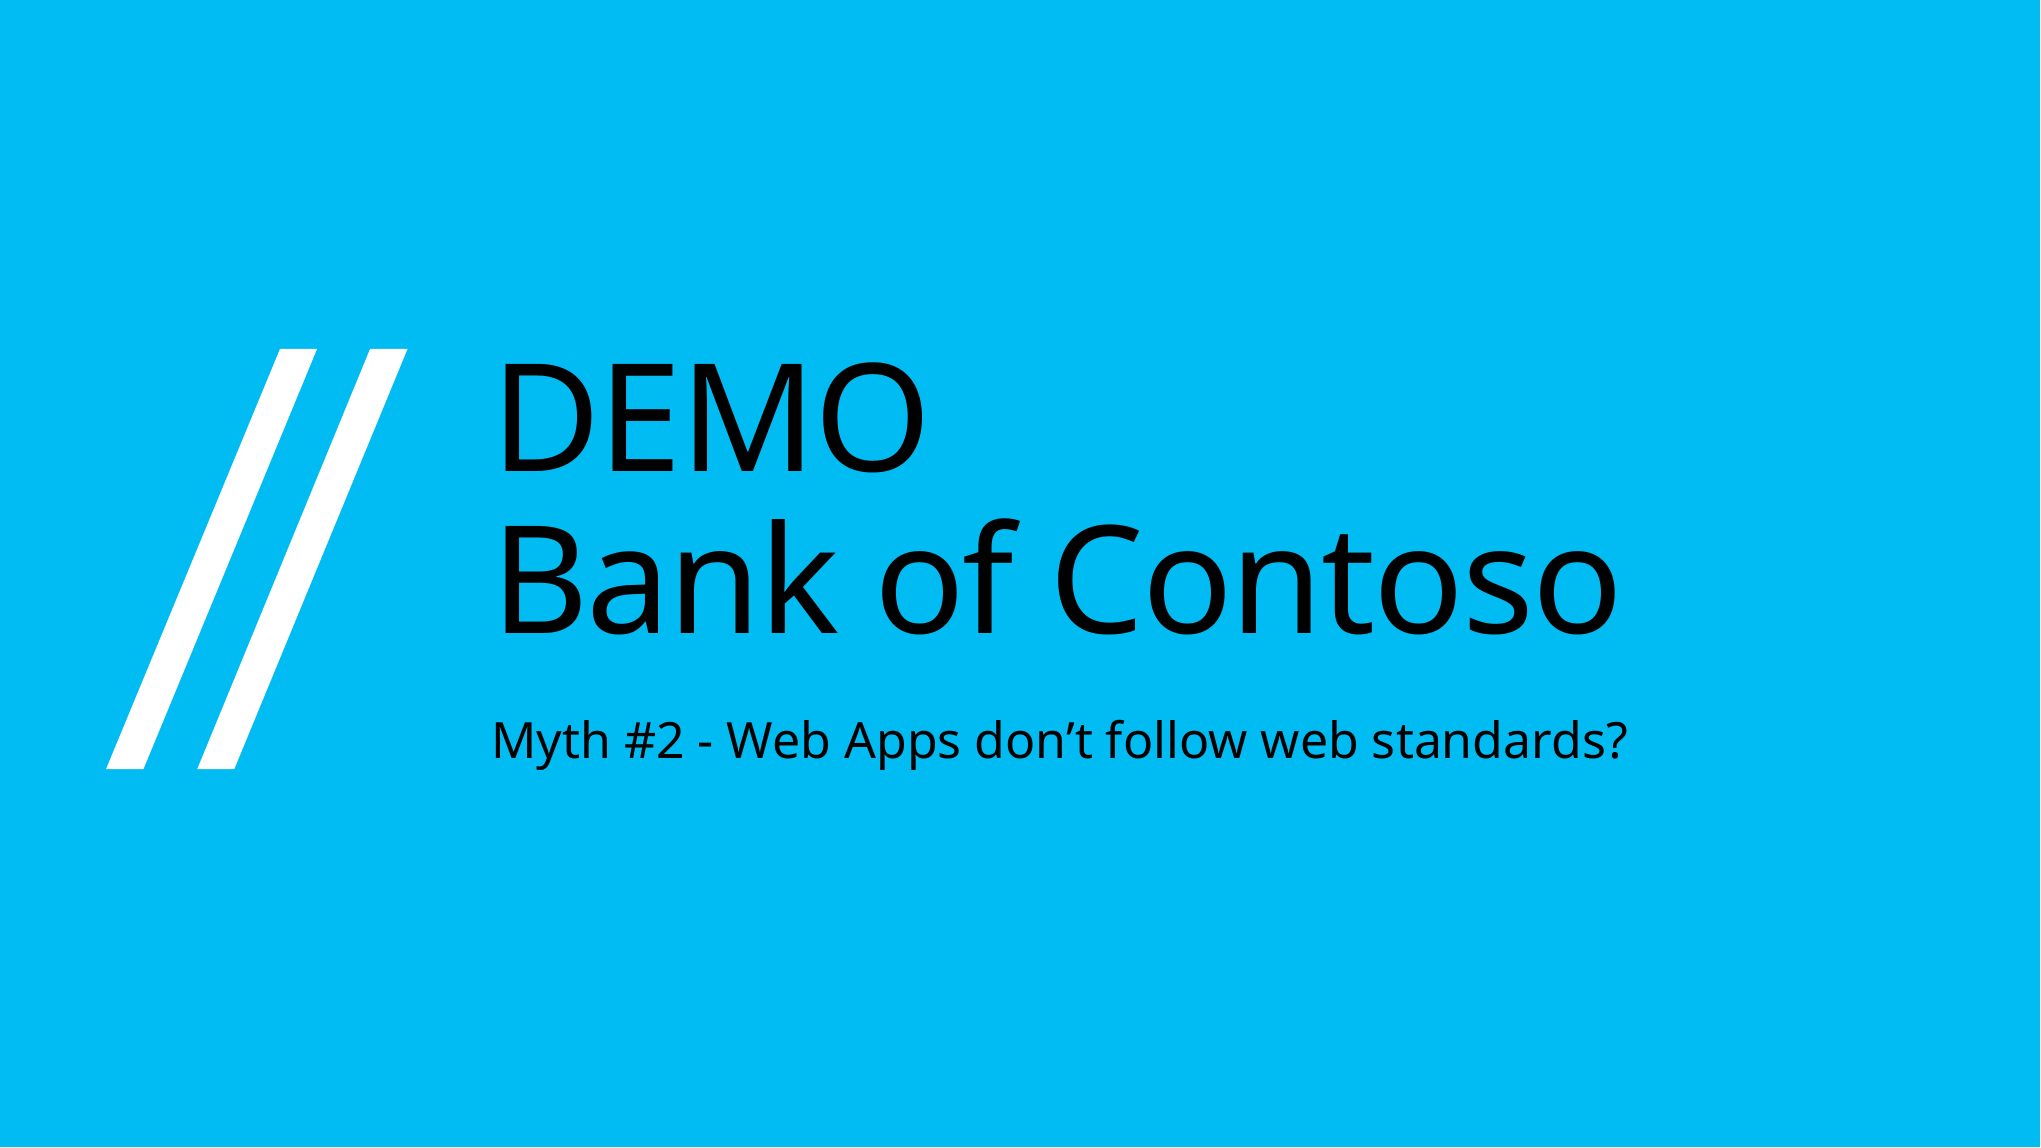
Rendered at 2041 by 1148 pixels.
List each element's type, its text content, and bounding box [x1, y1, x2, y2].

list Myth #2 - Web Apps don’t follow web standards? [467, 699, 2041, 1000]
title DEMO Bank of Contoso [467, 326, 1725, 699]
